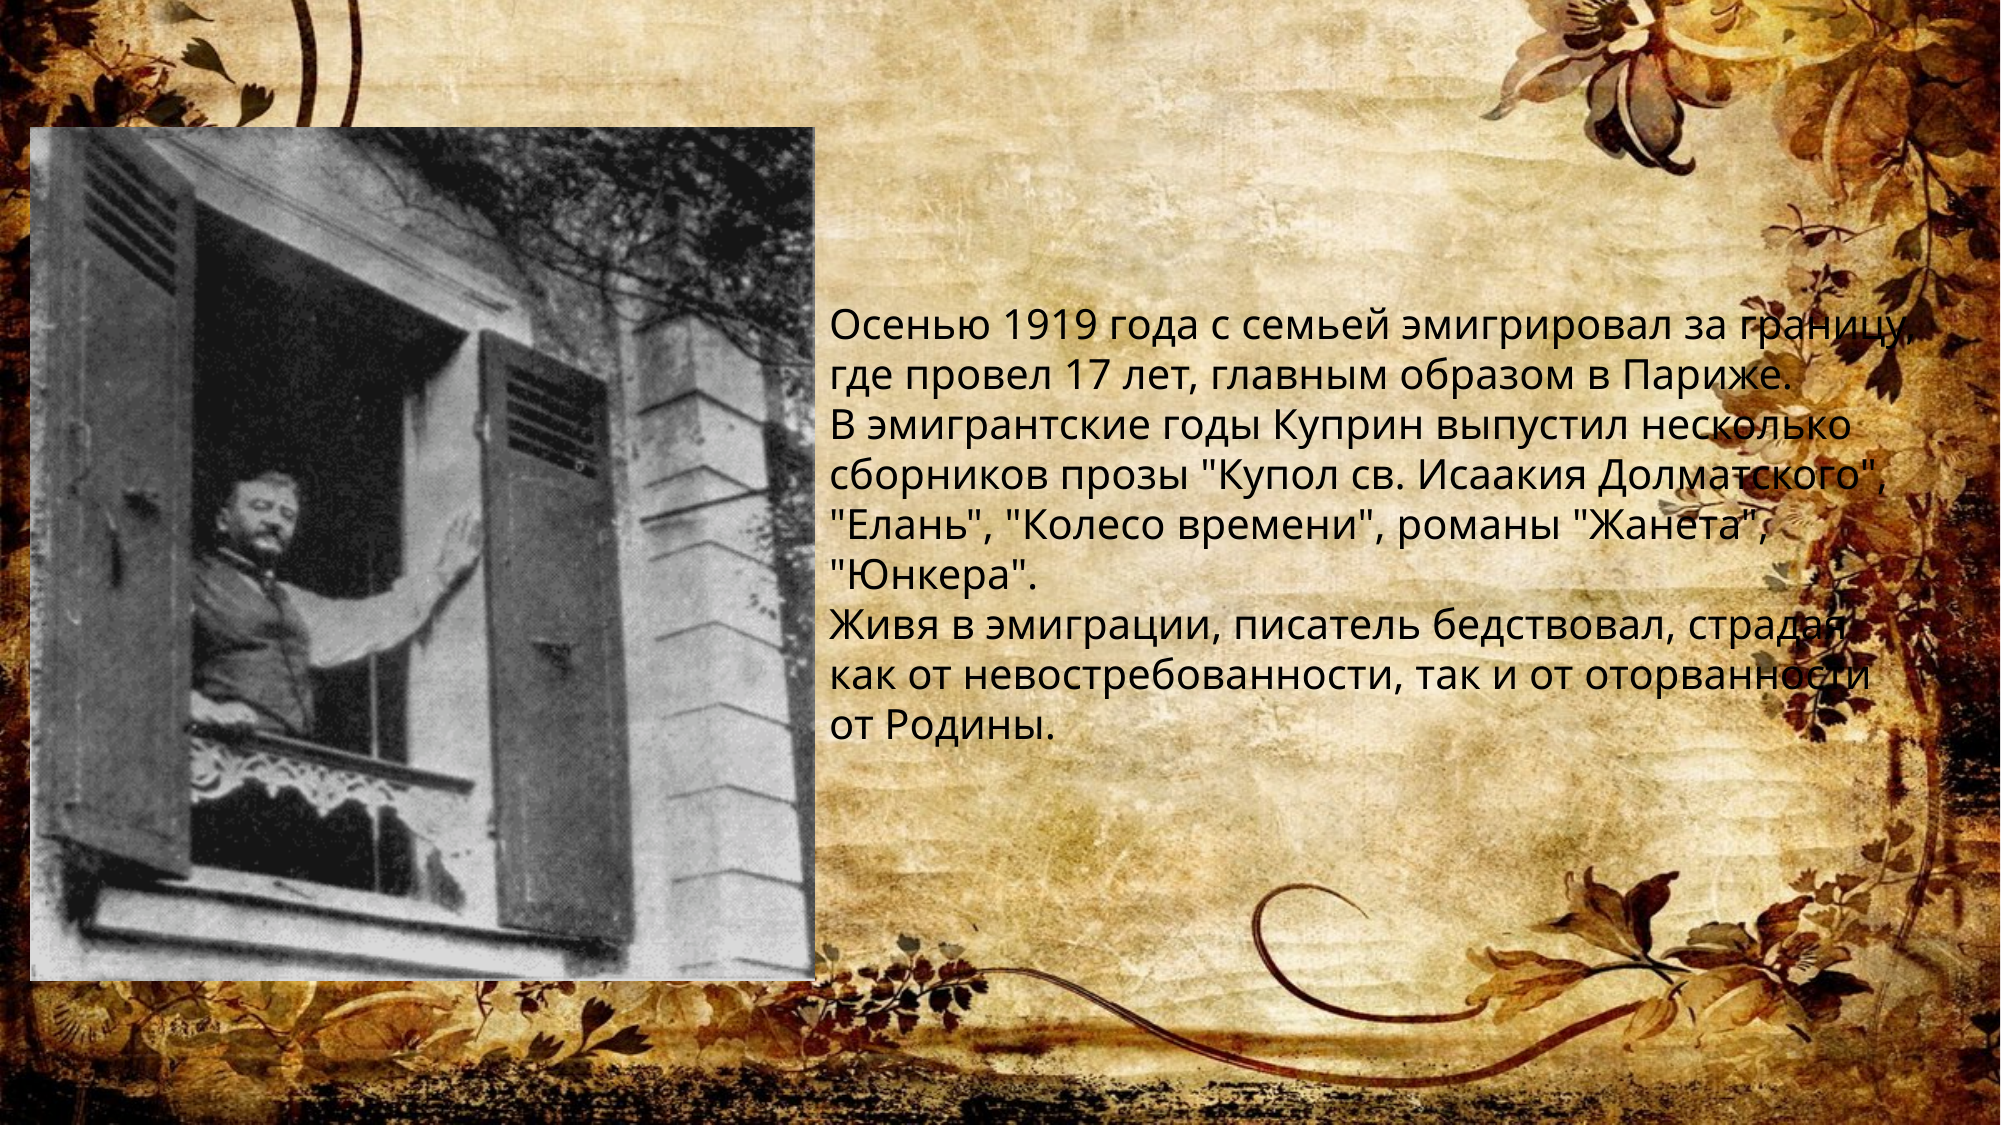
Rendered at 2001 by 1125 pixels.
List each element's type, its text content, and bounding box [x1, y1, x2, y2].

picture [0, 0, 2001, 1125]
text_box Осенью 1919 года с семьей эмигрировал за границу, где провел 17 лет, главным образом в Париже. В эмигрантские годы Куприн выпустил несколько сборников прозы "Купол св. Исаакия Долматского", "Елань", "Колесо времени", романы "Жанета", "Юнкера". Живя в эмиграции, писатель бедствовал, страдая как от невостребованности, так и от оторванности от Родины. [815, 290, 1962, 801]
